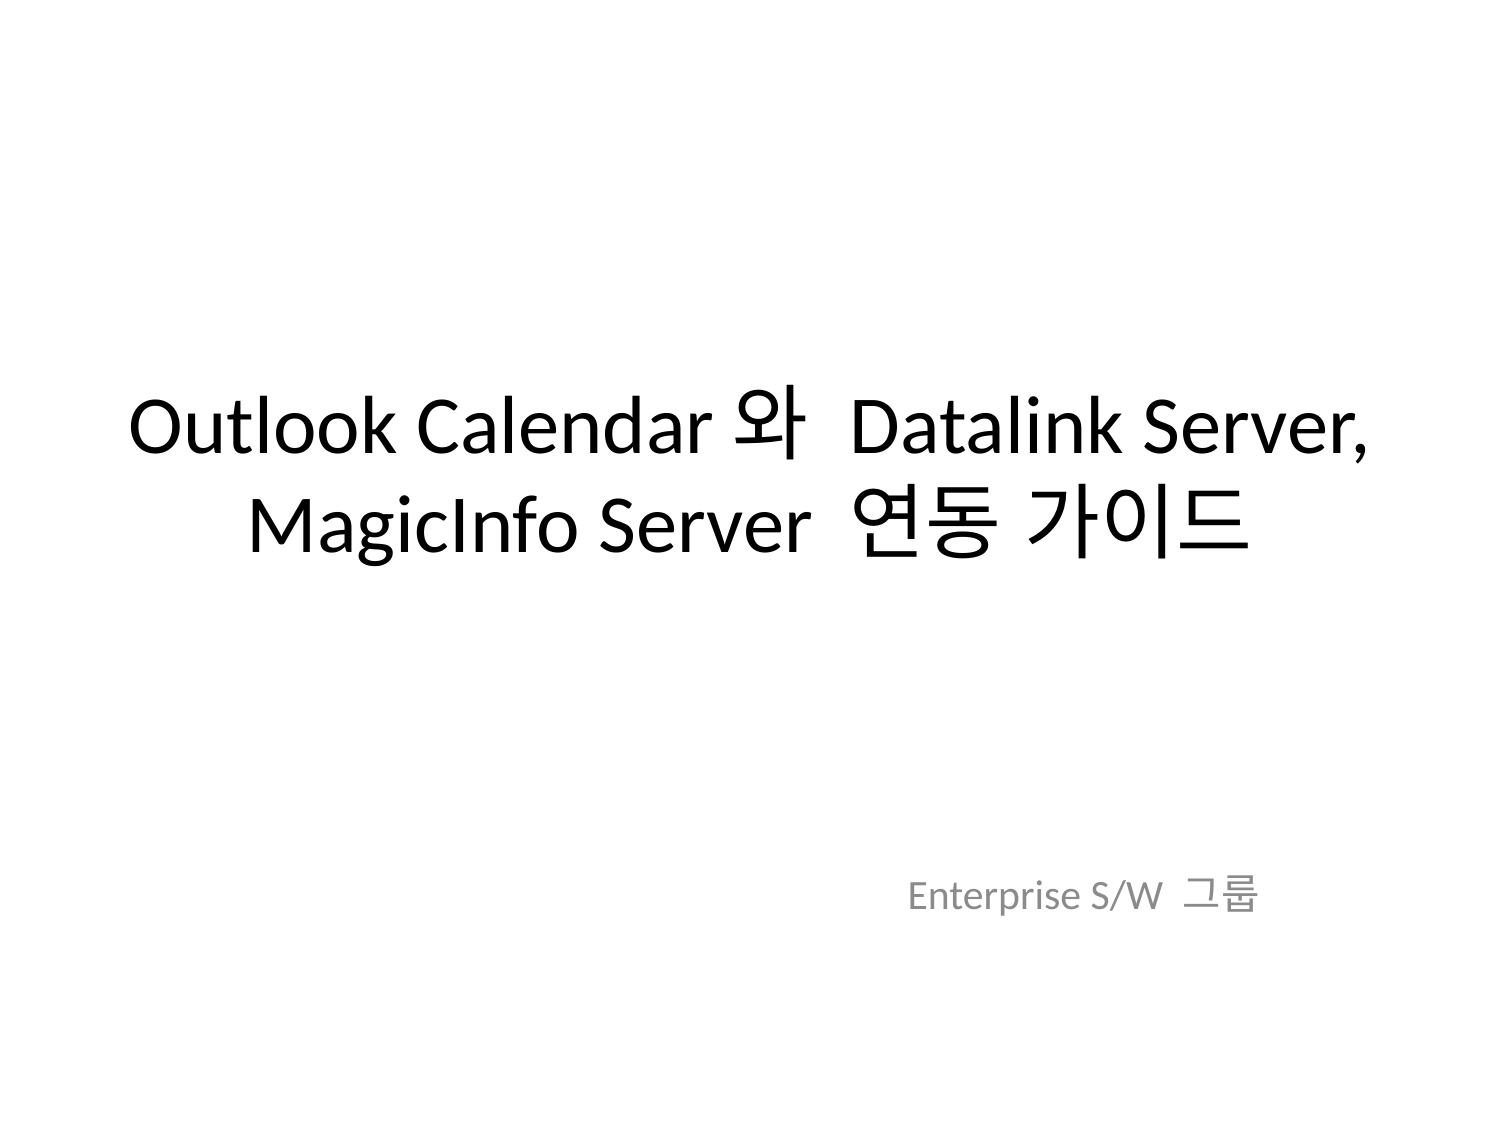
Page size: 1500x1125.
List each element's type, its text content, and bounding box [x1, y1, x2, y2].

title Outlook Calendar와 Datalink Server, MagicInfo Server 연동 가이드 [112, 349, 1388, 591]
subtitle Enterprise S/W 그룹 [225, 637, 1275, 925]
